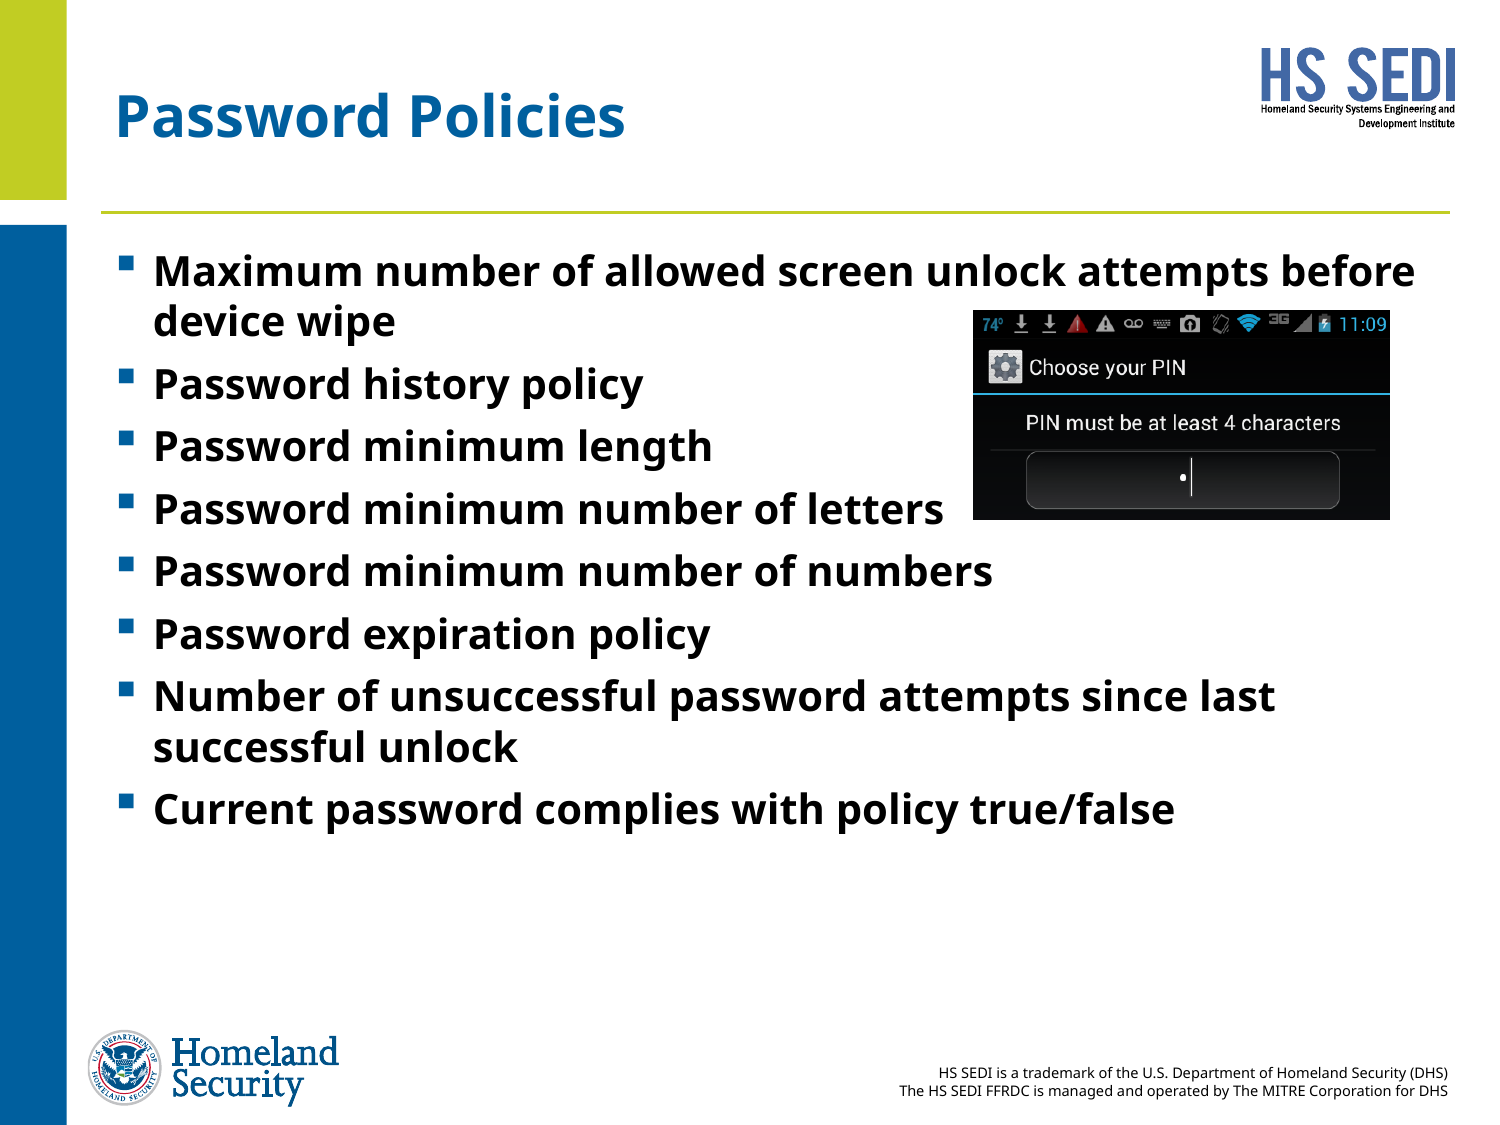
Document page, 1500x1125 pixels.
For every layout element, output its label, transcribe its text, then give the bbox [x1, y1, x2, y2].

picture [972, 310, 1390, 521]
title Password Policies [99, 45, 1248, 188]
list Maximum number of allowed screen unlock attempts before device wipe Password history policy Password minimum length Password minimum number of letters Password minimum number of numbers Password expiration policy Number of unsuccessful password attempts since last successful unlock Current password complies with policy true/false [99, 237, 1450, 1005]
